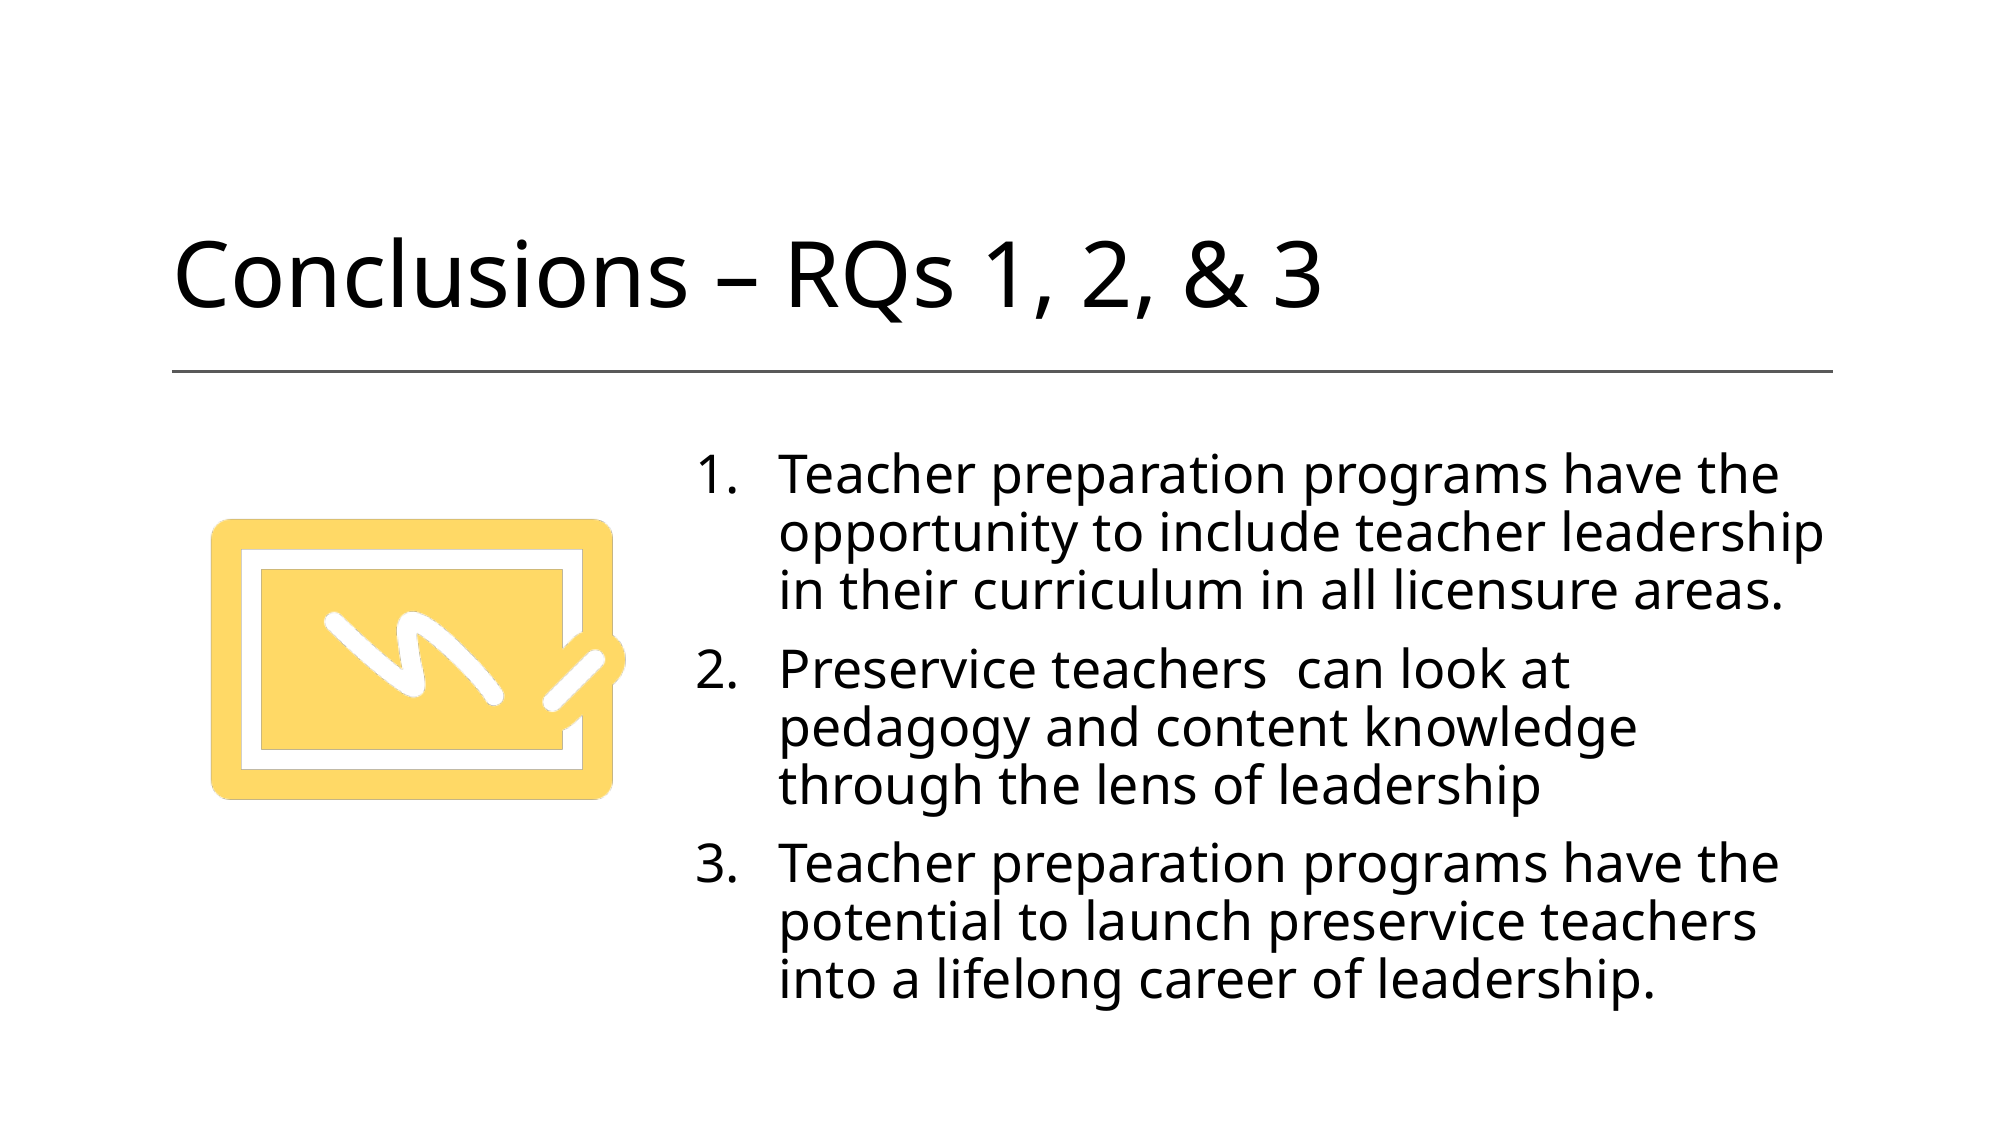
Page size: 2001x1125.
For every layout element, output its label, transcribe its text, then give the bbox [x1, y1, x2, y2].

list Teacher preparation programs have the opportunity to include teacher leadership in their curriculum in all licensure areas. Preservice teachers can look at pedagogy and content knowledge through the lens of leadership Teacher preparation programs have the potential to launch preservice teachers into a lifelong career of leadership. [680, 440, 1844, 1043]
picture [171, 419, 653, 900]
title Conclusions – RQs 1, 2, & 3 [157, 160, 1895, 335]
